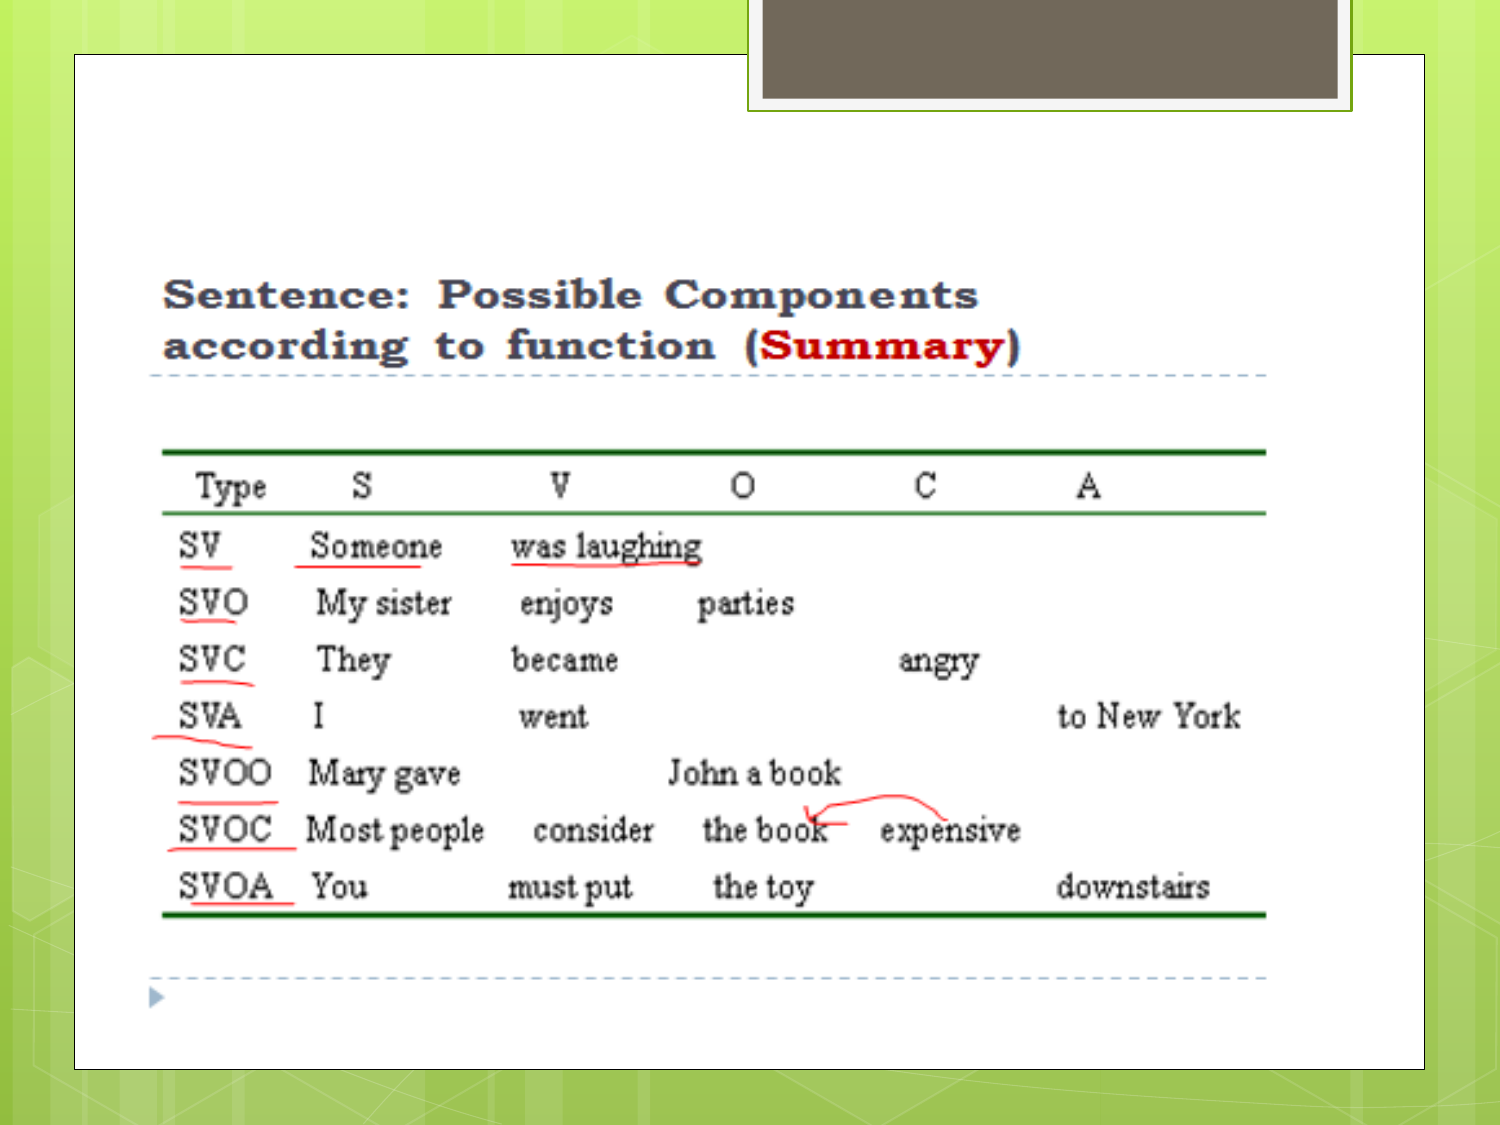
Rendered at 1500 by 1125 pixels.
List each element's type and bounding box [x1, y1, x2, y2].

list [88, 243, 1329, 1036]
